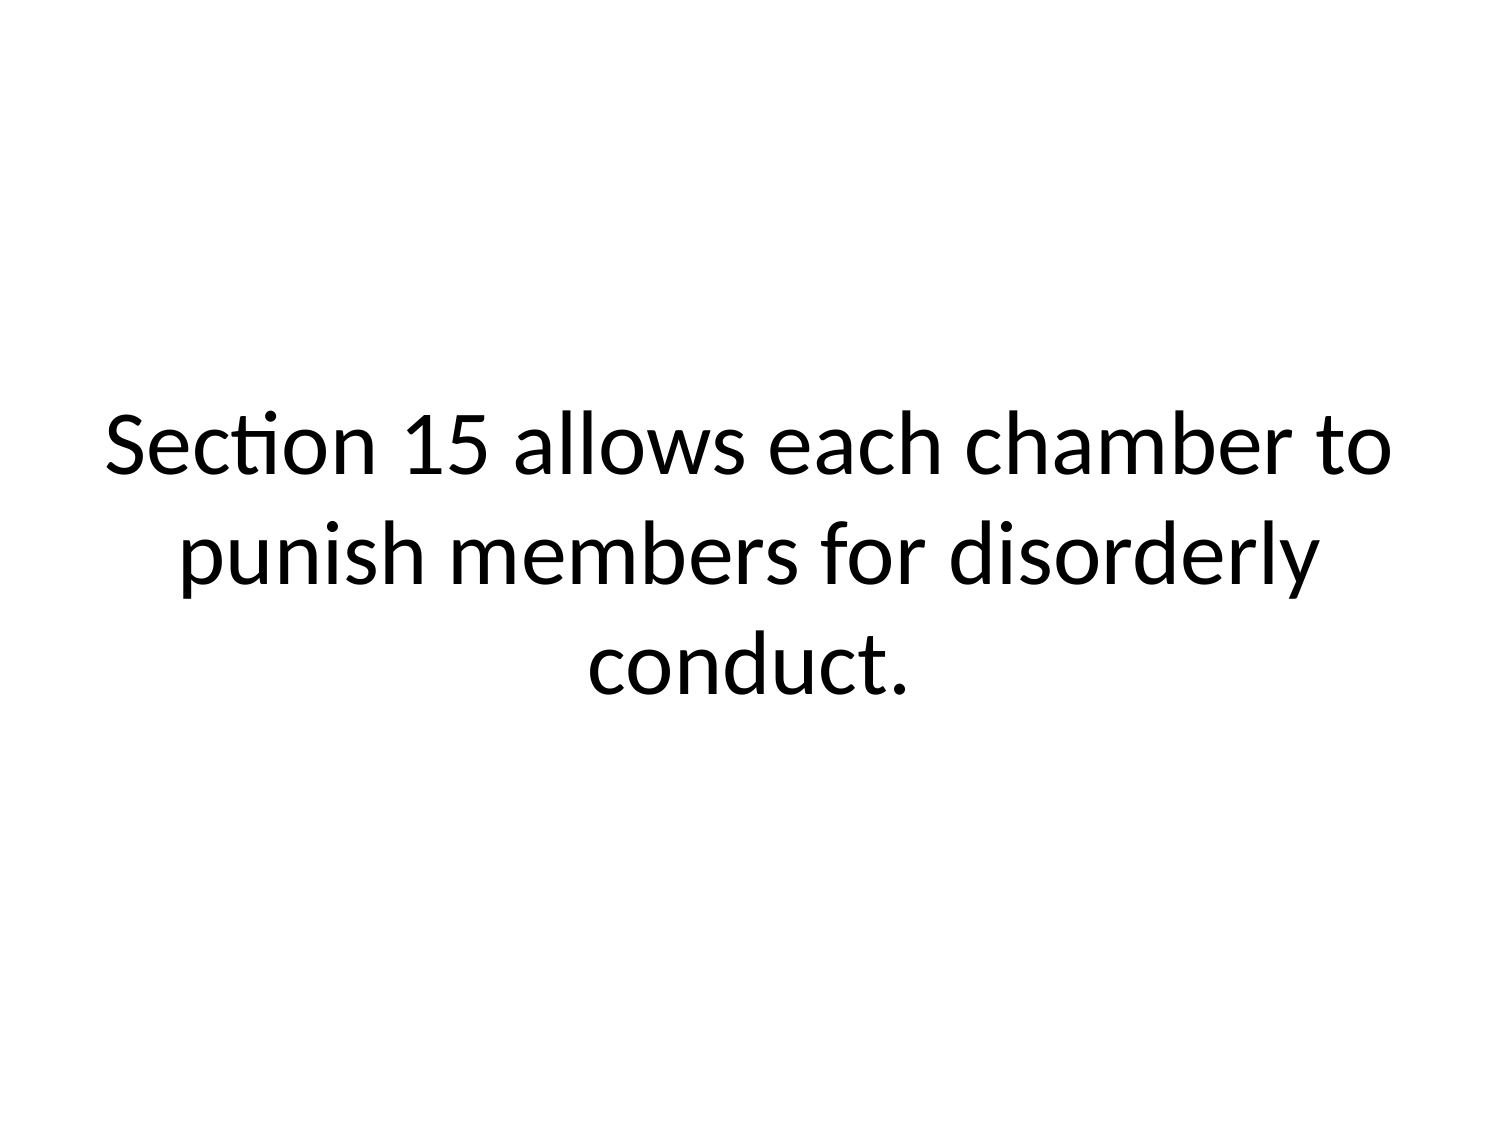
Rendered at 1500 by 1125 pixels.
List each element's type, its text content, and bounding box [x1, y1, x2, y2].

title Section 15 allows each chamber to punish members for disorderly conduct. [75, 45, 1425, 1050]
